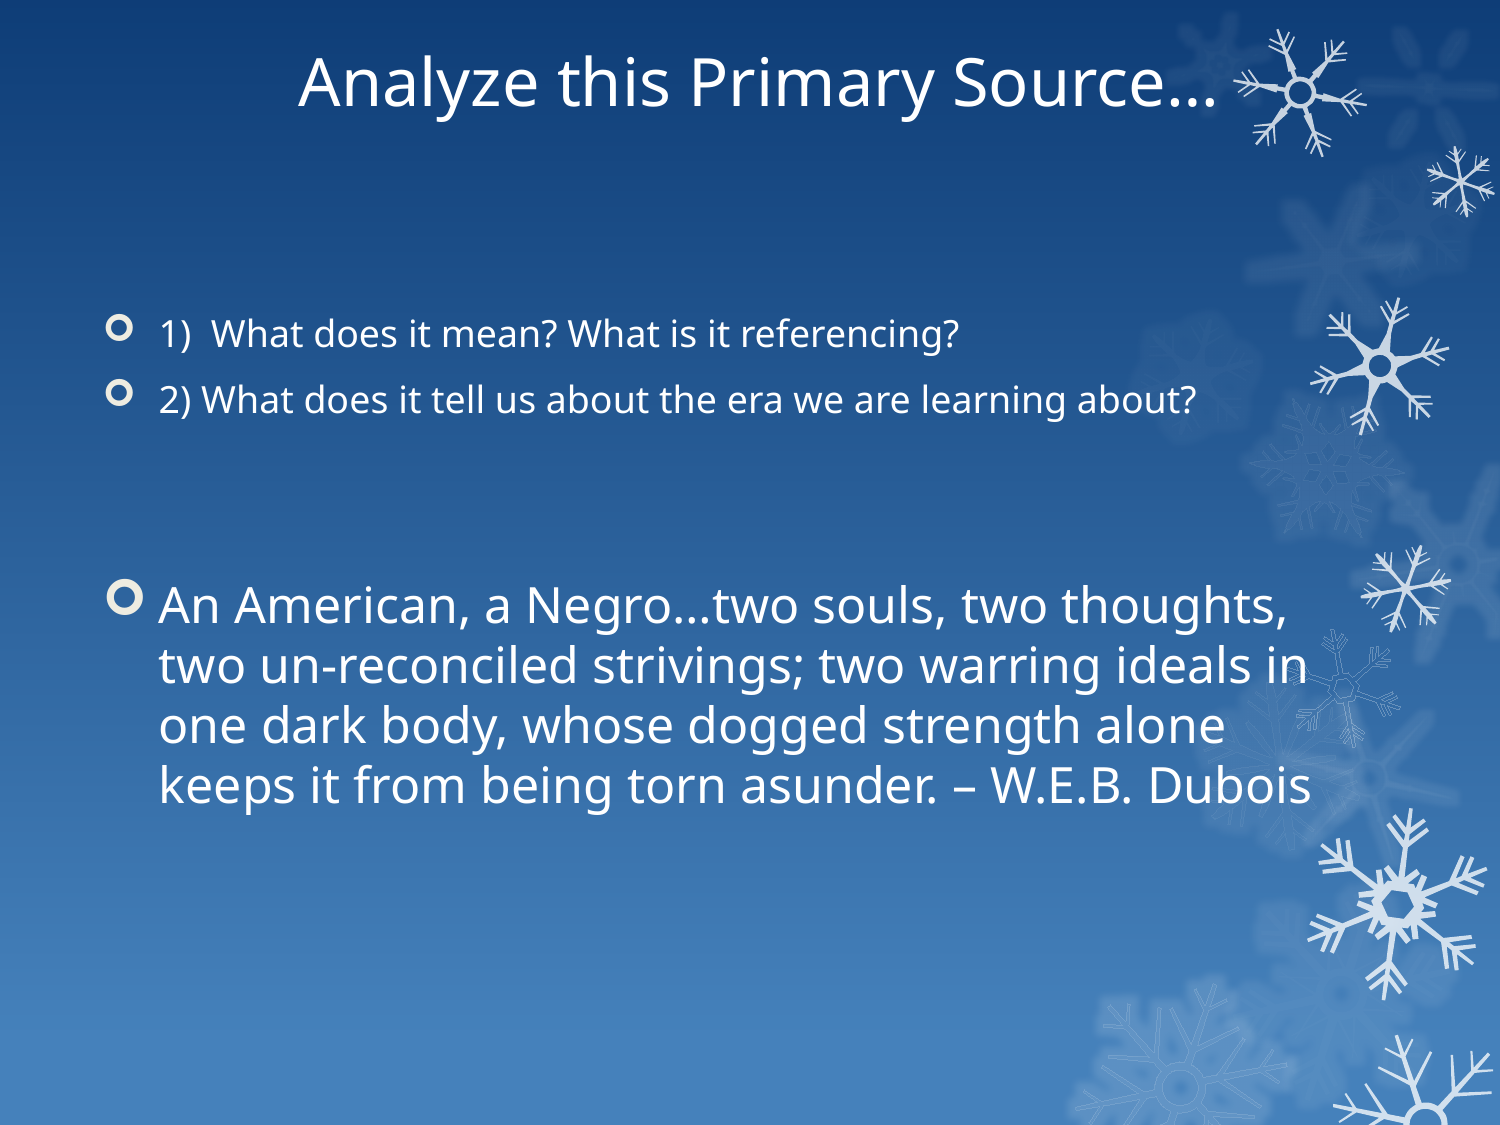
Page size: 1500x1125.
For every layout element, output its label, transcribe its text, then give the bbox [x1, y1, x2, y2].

title Analyze this Primary Source… [174, 3, 1344, 156]
list 1) What does it mean? What is it referencing? 2) What does it tell us about the era we are learning about? An American, a Negro…two souls, two thoughts, two un-reconciled strivings; two warring ideals in one dark body, whose dogged strength alone keeps it from being torn asunder. – W.E.B. Dubois [87, 162, 1335, 962]
